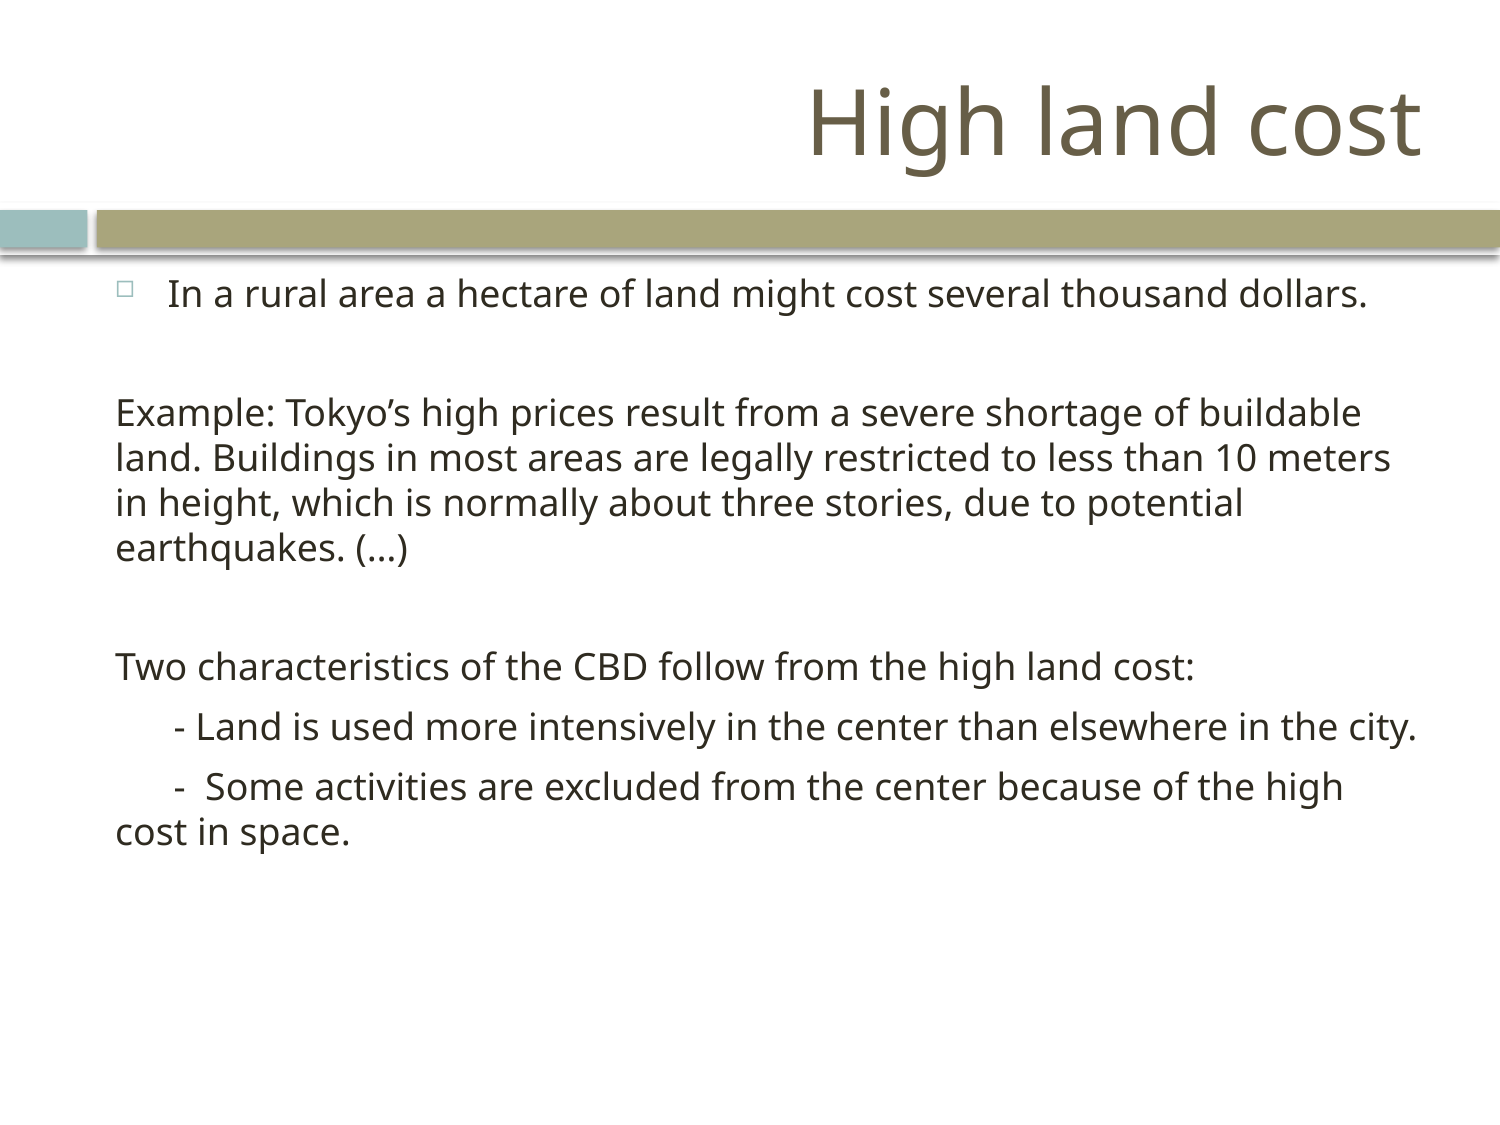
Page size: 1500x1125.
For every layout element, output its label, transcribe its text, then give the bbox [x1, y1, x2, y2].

list In a rural area a hectare of land might cost several thousand dollars. Example: Tokyo’s high prices result from a severe shortage of buildable land. Buildings in most areas are legally restricted to less than 10 meters in height, which is normally about three stories, due to potential earthquakes. (…) Two characteristics of the CBD follow from the high land cost: - Land is used more intensively in the center than elsewhere in the city. - Some activities are excluded from the center because of the high cost in space. [100, 262, 1438, 1000]
title High land cost [100, 37, 1438, 200]
